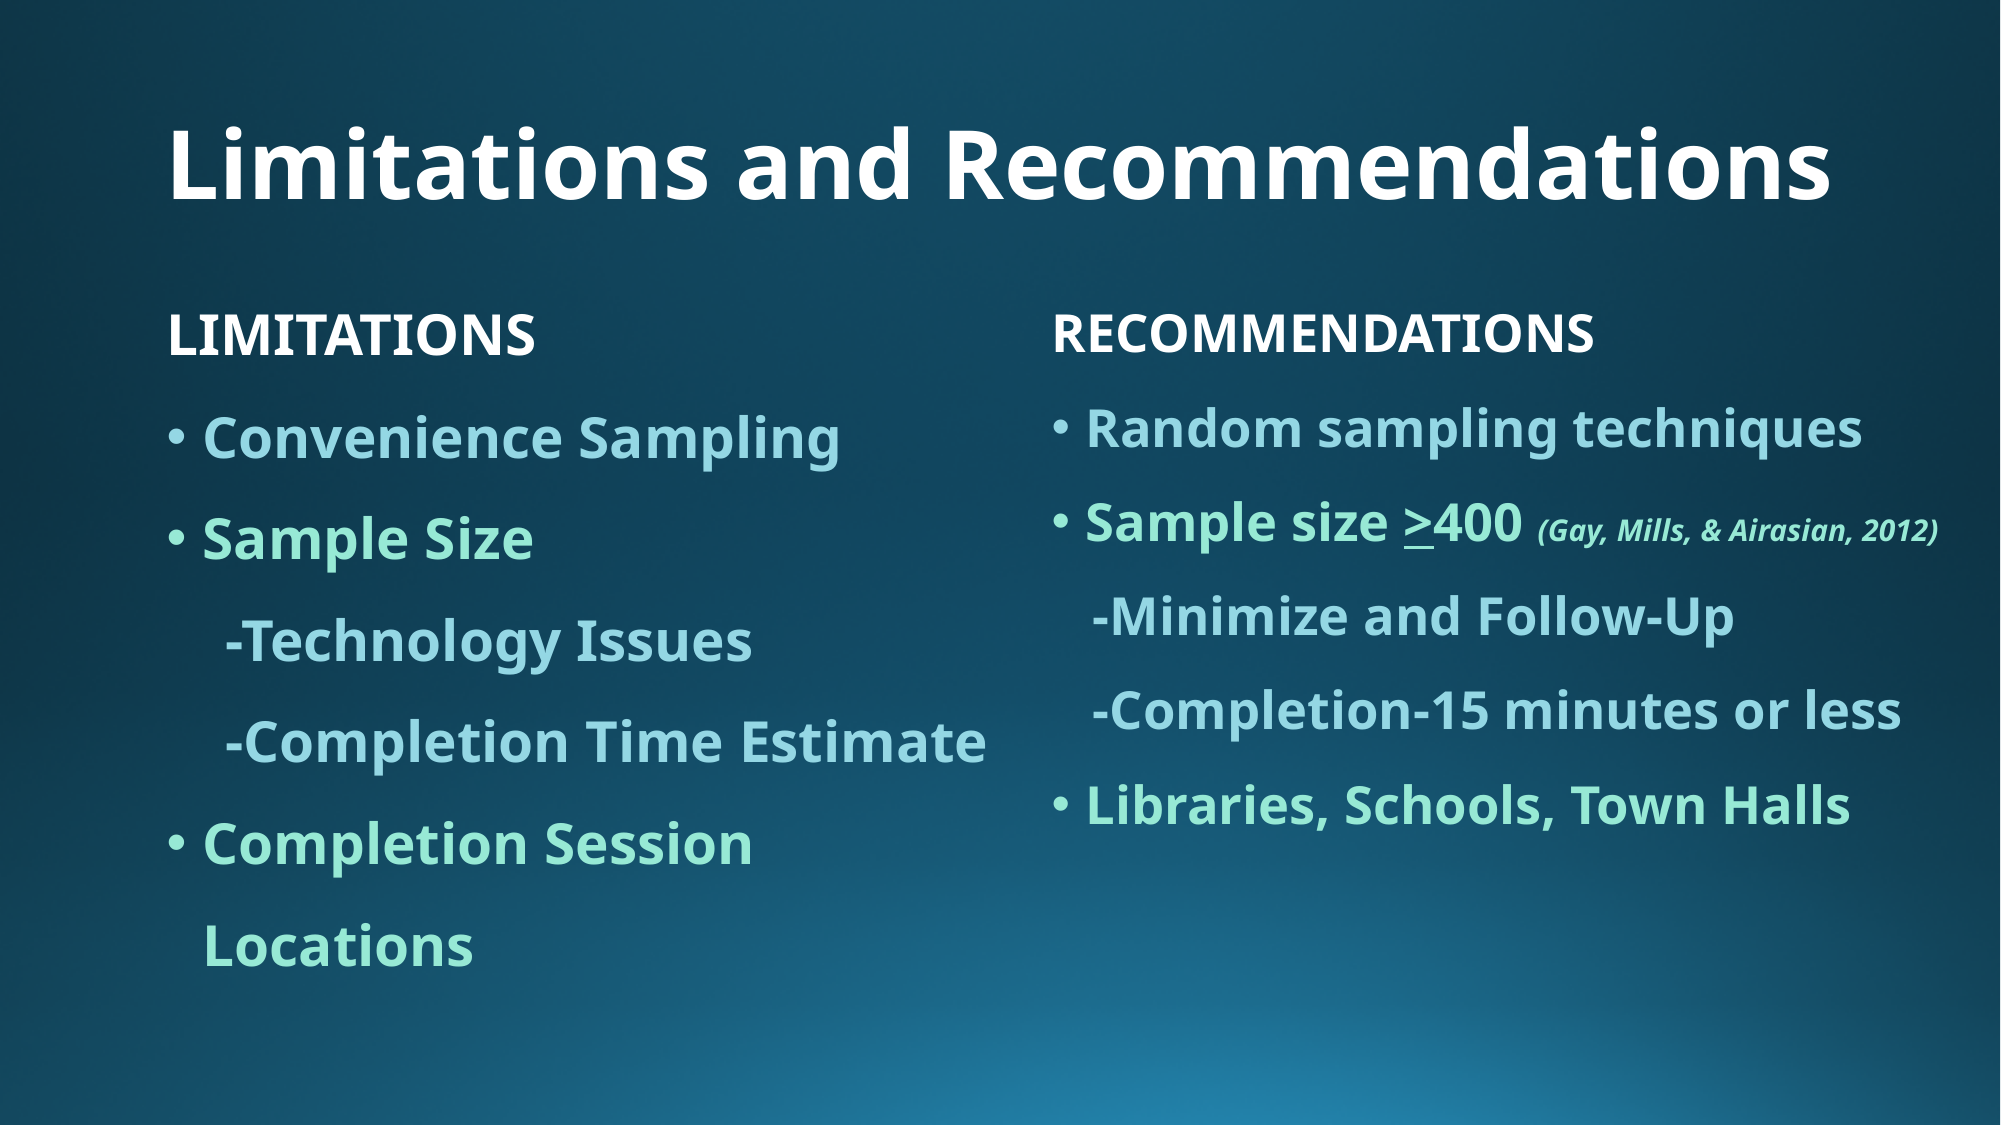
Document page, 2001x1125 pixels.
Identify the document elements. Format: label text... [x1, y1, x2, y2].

list RECOMMENDATIONS Random sampling techniques Sample size >400 (Gay, Mills, & Airasian, 2012) -Minimize and Follow-Up -Completion-15 minutes or less Libraries, Schools, Town Halls [1036, 299, 1960, 1014]
picture [0, 0, 2001, 1125]
list LIMITATIONS Convenience Sampling Sample Size -Technology Issues -Completion Time Estimate Completion Session Locations [151, 299, 1009, 1014]
title Limitations and Recommendations [137, 59, 1863, 278]
